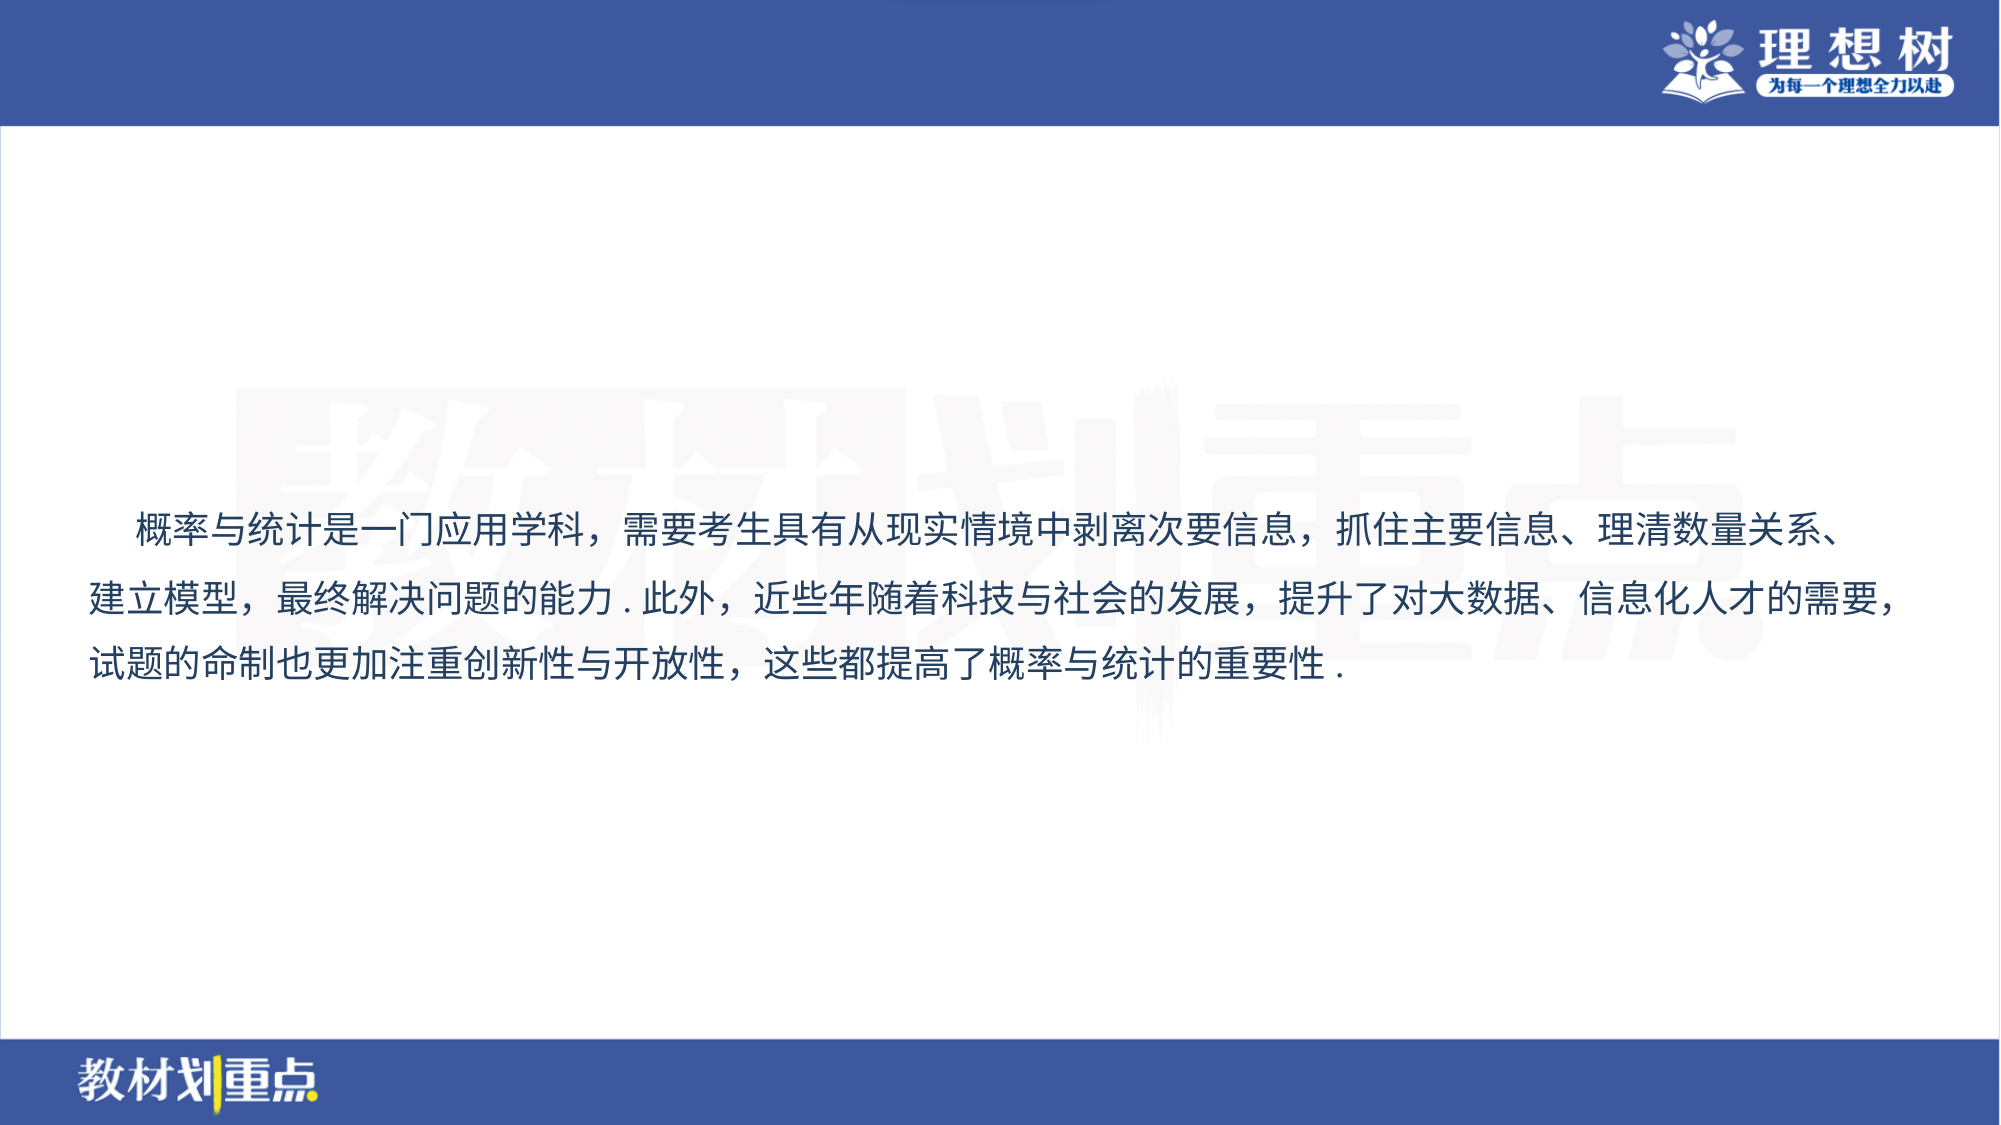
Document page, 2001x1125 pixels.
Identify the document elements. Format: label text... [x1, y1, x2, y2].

picture [0, 0, 2000, 1125]
text_box 概率与统计是一门应用学科，需要考生具有从现实情境中剥离次要信息，抓住主要信息、理清数量关系、 建立模型，最终解决问题的能力.此外，近些年随着科技与社会的发展，提升了对大数据、信息化人才的需要， 试题的命制也更加注重创新性与开放性，这些都提高了概率与统计的重要性. [88, 482, 1911, 679]
